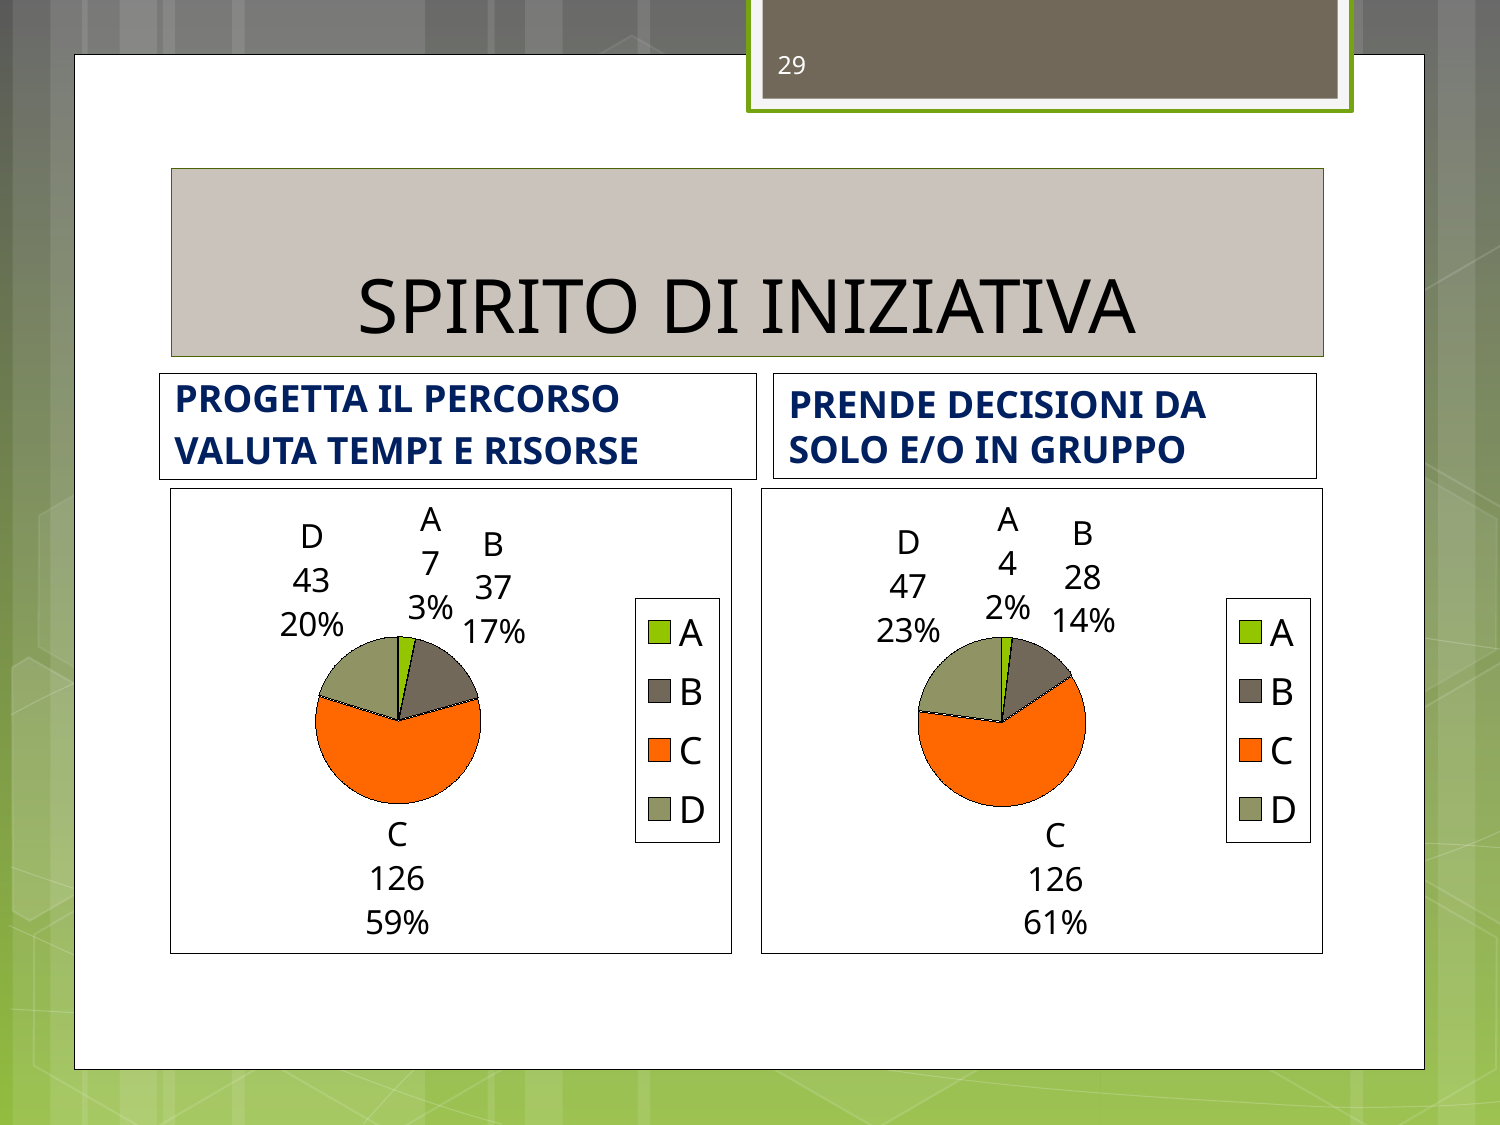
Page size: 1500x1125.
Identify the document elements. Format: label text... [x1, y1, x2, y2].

list PROGETTA IL PERCORSO VALUTA TEMPI E RISORSE [159, 373, 757, 480]
chart [761, 487, 1324, 954]
slide_number 29 [762, 36, 982, 97]
title SPIRITO DI INIZIATIVA [171, 168, 1324, 357]
list PRENDE DECISIONI DA SOLO E/O IN GRUPPO [773, 373, 1317, 479]
chart [170, 487, 733, 954]
